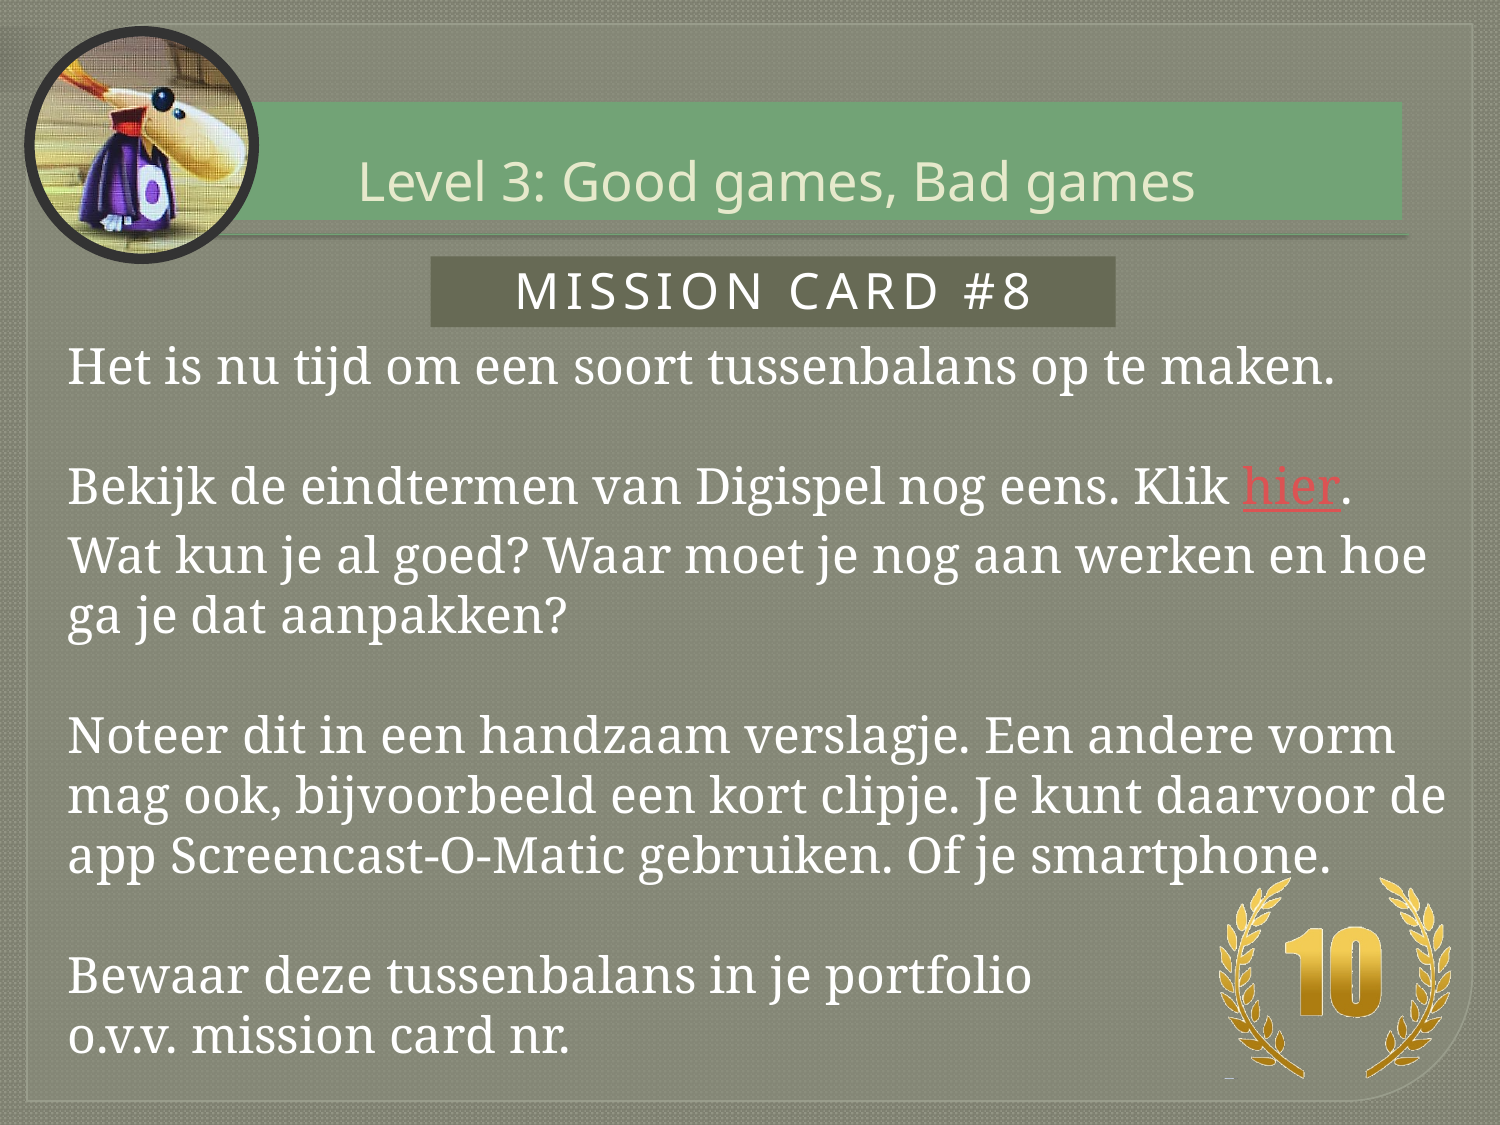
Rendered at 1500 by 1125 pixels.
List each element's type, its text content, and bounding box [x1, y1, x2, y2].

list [29, 31, 255, 260]
text_box Het is nu tijd om een soort tussenbalans op te maken. Bekijk de eindtermen van Digispel nog eens. Klik hier. Wat kun je al goed? Waar moet je nog aan werken en hoe ga je dat aanpakken? Noteer dit in een handzaam verslagje. Een andere vorm mag ook, bijvoorbeeld een kort clipje. Je kunt daarvoor de app Screencast-O-Matic gebruiken. Of je smartphone. Bewaar deze tussenbalans in je portfolio o.v.v. mission card nr. [53, 327, 1471, 1071]
picture [1216, 869, 1453, 1079]
text_box Mission card #8 [430, 256, 1116, 327]
title Level 3: Good games, Bad games [260, 101, 1403, 220]
